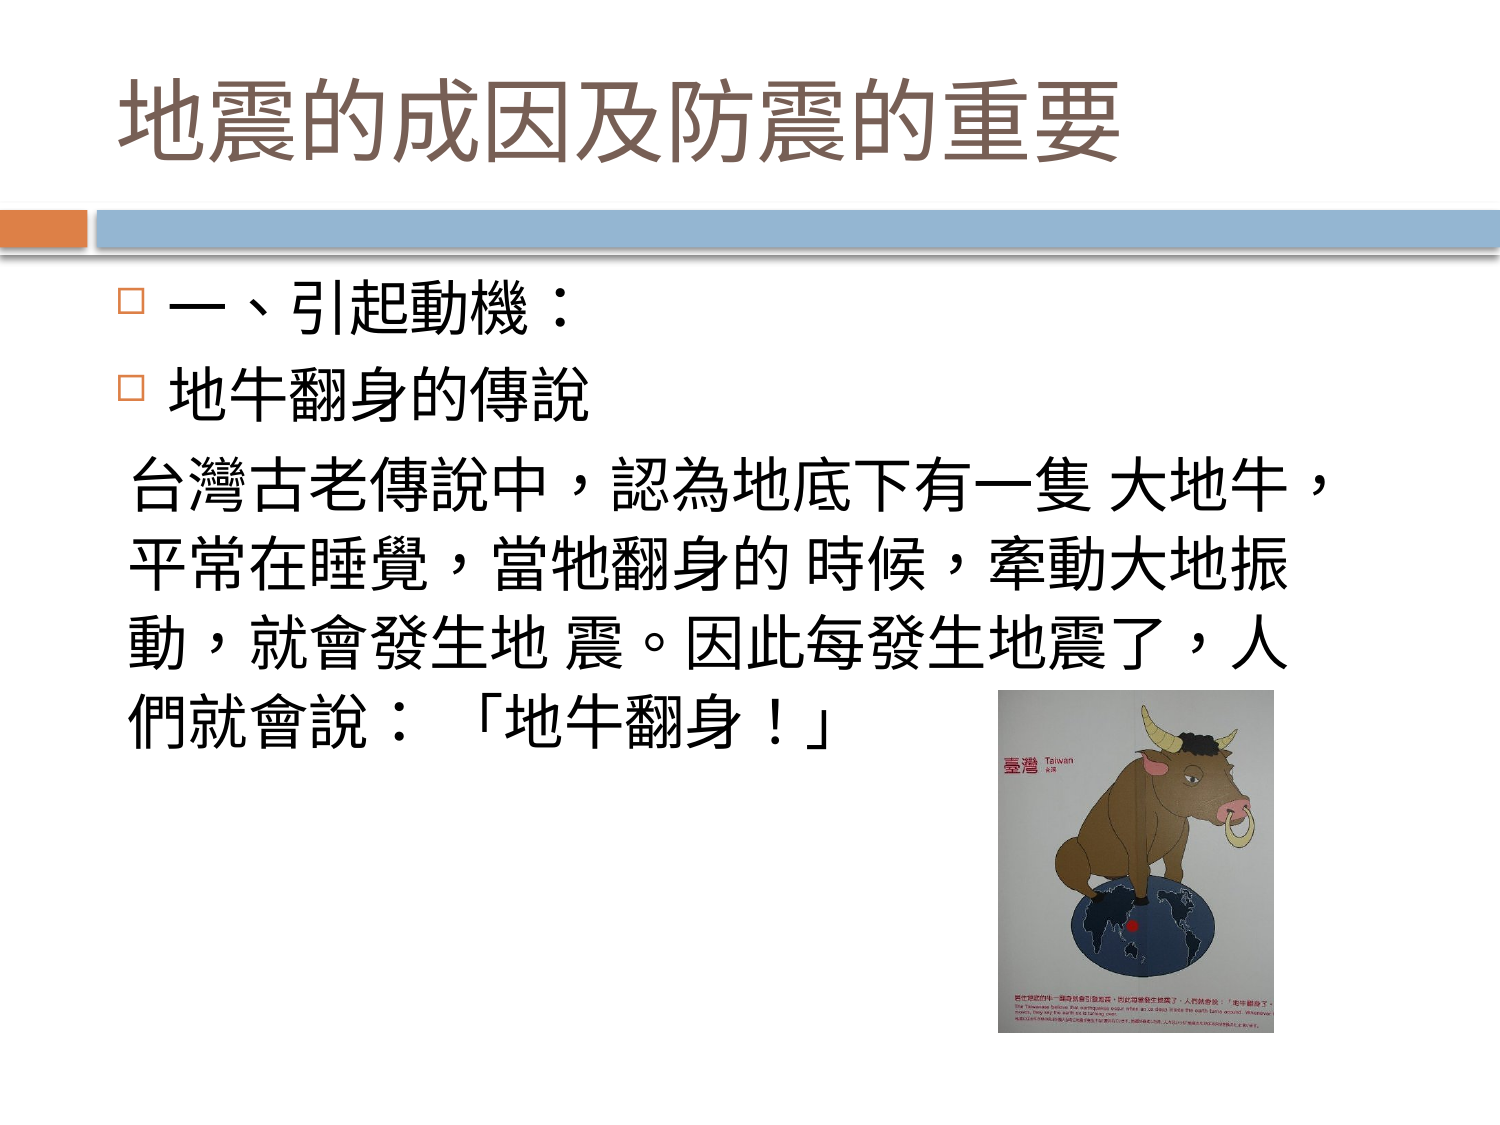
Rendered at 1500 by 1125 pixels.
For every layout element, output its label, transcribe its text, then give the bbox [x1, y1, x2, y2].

list 一、引起動機： 地牛翻身的傳說 [100, 262, 1438, 1000]
picture [997, 689, 1274, 1033]
title 地震的成因及防震的重要 [100, 37, 1438, 200]
text_box 台灣古老傳說中，認為地底下有一隻 大地牛，平常在睡覺，當牠翻身的 時候，牽動大地振動，就會發生地 震。因此每發生地震了，人們就會說： 「地牛翻身！」 [112, 432, 1341, 764]
